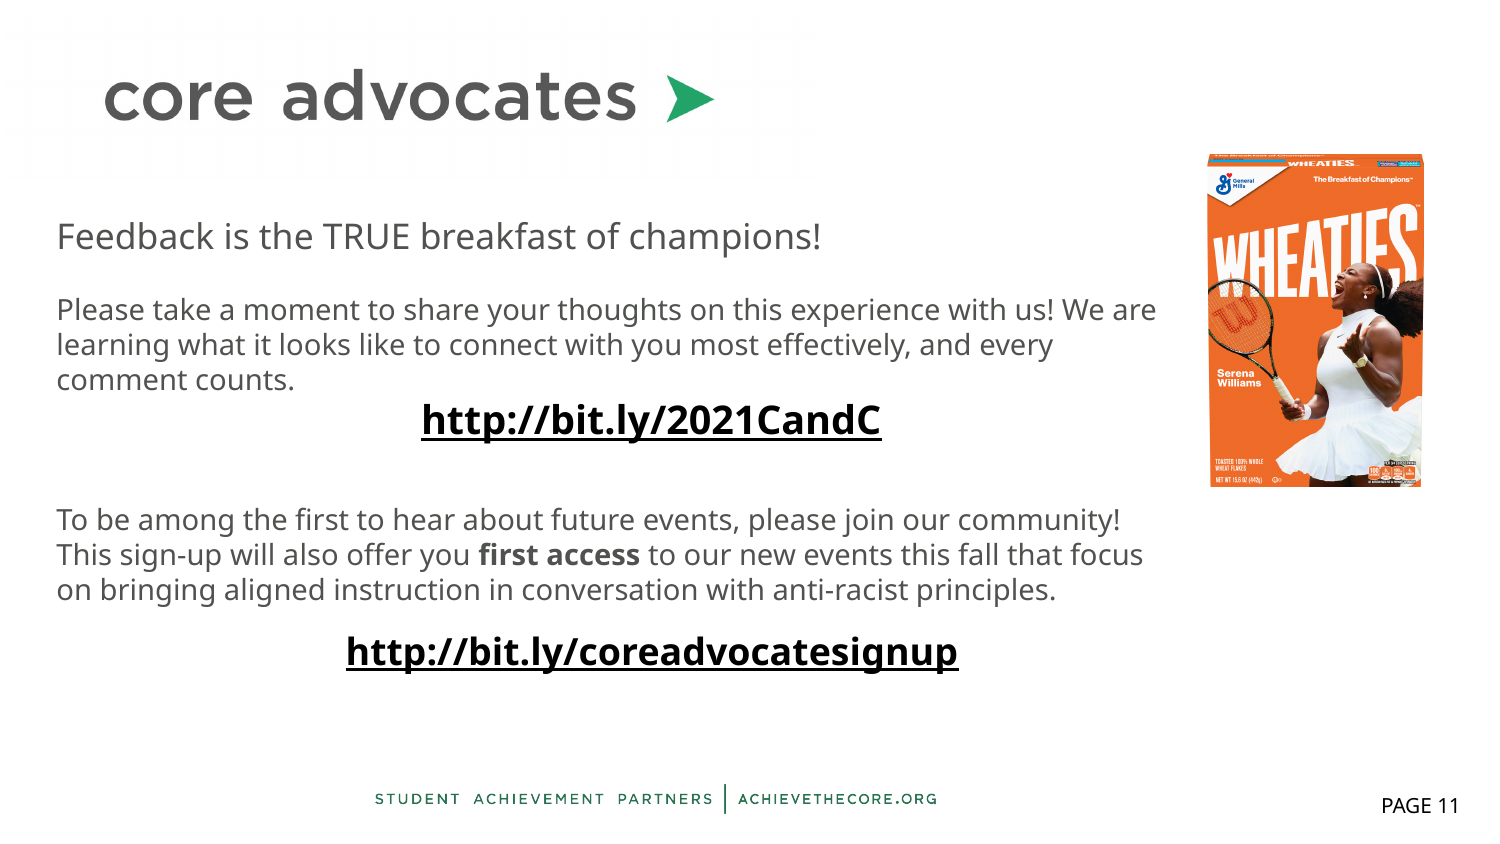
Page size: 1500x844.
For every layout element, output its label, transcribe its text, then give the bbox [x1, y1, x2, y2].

text_box Feedback is the TRUE breakfast of champions! Please take a moment to share your thoughts on this experience with us! We are learning what it looks like to connect with you most effectively, and every comment counts. To be among the first to hear about future events, please join our community! This sign-up will also offer you first access to our new events this fall that focus on bringing aligned instruction in conversation with anti-racist principles. [41, 199, 1189, 730]
text_box http://bit.ly/coreadvocatesignup [145, 612, 1169, 713]
text_box http://bit.ly/2021CandC [355, 380, 958, 464]
picture [1, 12, 817, 180]
picture [375, 784, 936, 814]
picture [1206, 153, 1425, 487]
